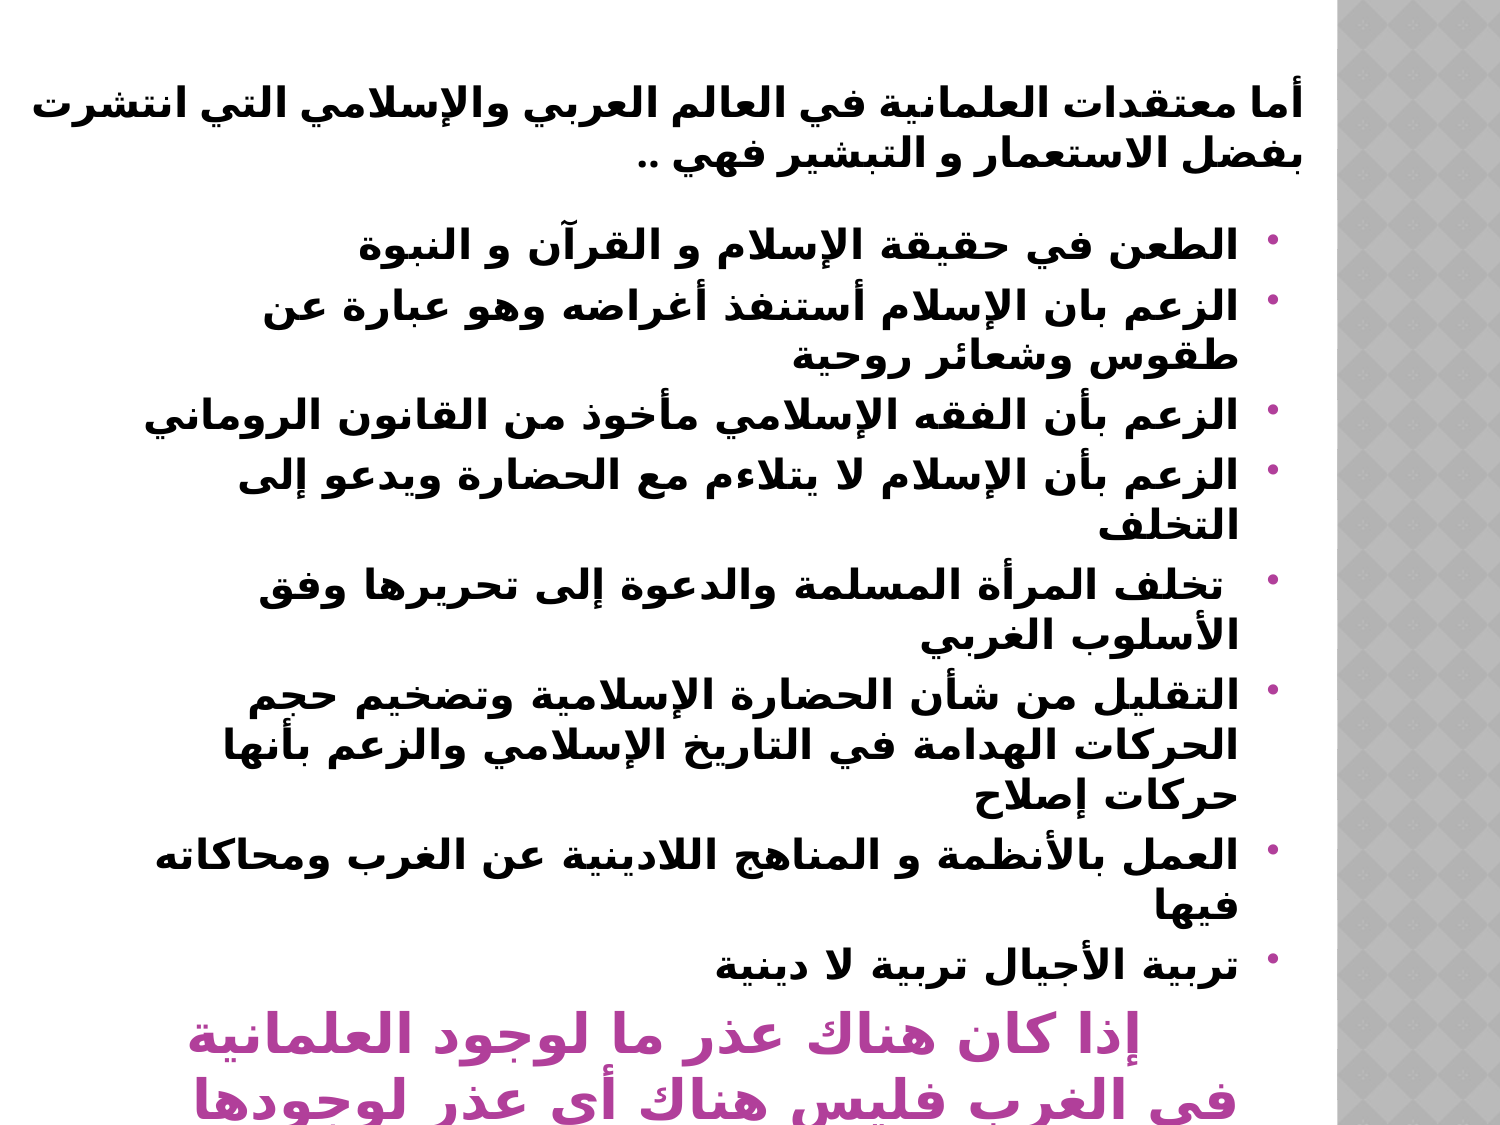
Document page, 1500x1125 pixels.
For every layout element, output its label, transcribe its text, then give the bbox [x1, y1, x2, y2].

list الطعن في حقيقة الإسلام و القرآن و النبوة الزعم بان الإسلام أستنفذ أغراضه وهو عبارة عن طقوس وشعائر روحية الزعم بأن الفقه الإسلامي مأخوذ من القانون الروماني الزعم بأن الإسلام لا يتلاءم مع الحضارة ويدعو إلى التخلف تخلف المرأة المسلمة والدعوة إلى تحريرها وفق الأسلوب الغربي التقليل من شأن الحضارة الإسلامية وتضخيم حجم الحركات الهدامة في التاريخ الإسلامي والزعم بأنها حركات إصلاح العمل بالأنظمة و المناهج اللادينية عن الغرب ومحاكاته فيها تربية الأجيال تربية لا دينية إذا كان هناك عذر ما لوجود العلمانية في الغرب فليس هناك أي عذر لوجودها في الشرق . [105, 210, 1293, 1125]
title أما معتقدات العلمانية في العالم العربي والإسلامي التي انتشرت بفضل الاستعمار و التبشير فهي .. [0, 35, 1313, 176]
